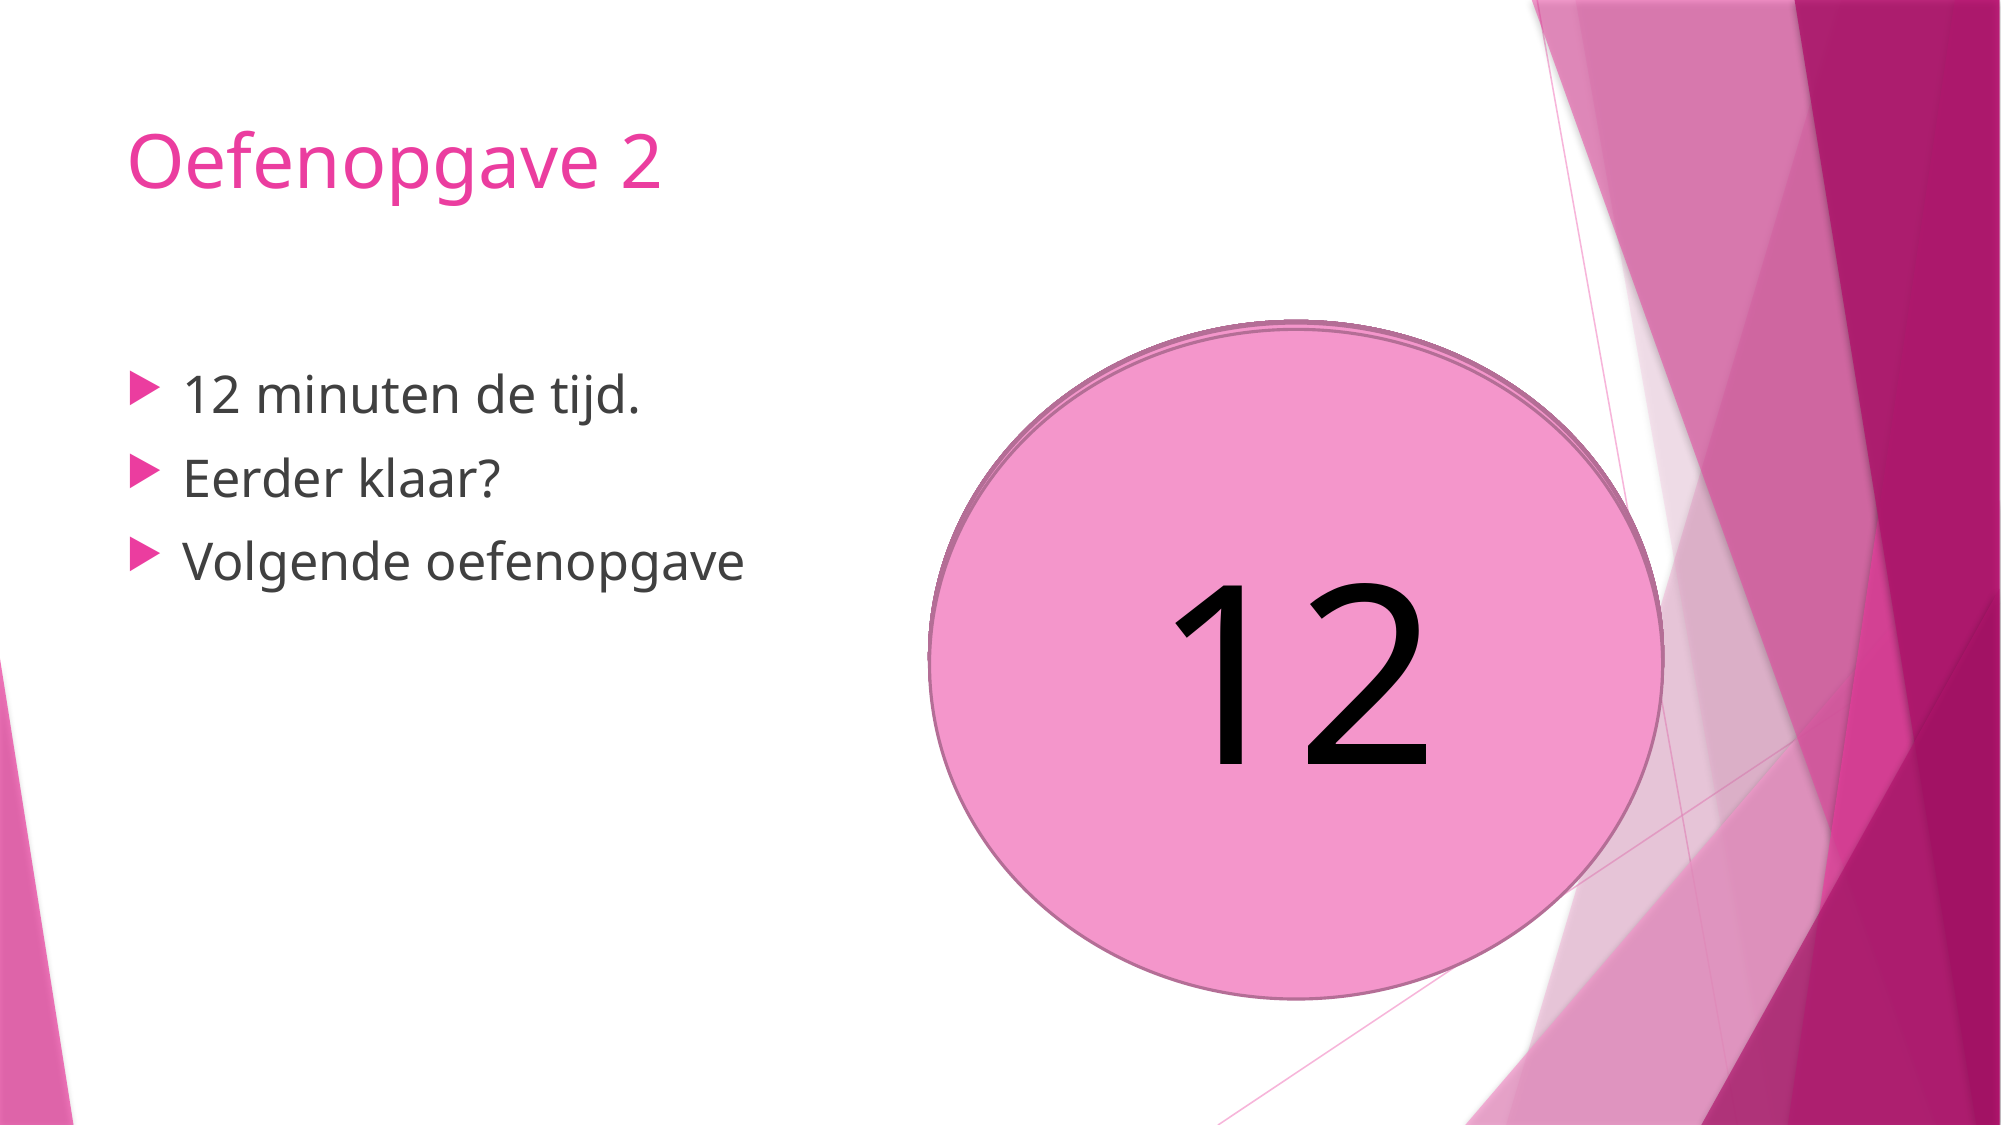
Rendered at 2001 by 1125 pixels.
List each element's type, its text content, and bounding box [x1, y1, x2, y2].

title Oefenopgave 2 [111, 106, 1522, 323]
list 12 minuten de tijd. Eerder klaar? Volgende oefenopgave [111, 354, 831, 962]
text_box 12 [927, 327, 1665, 1001]
text_box 11 [930, 321, 1662, 621]
